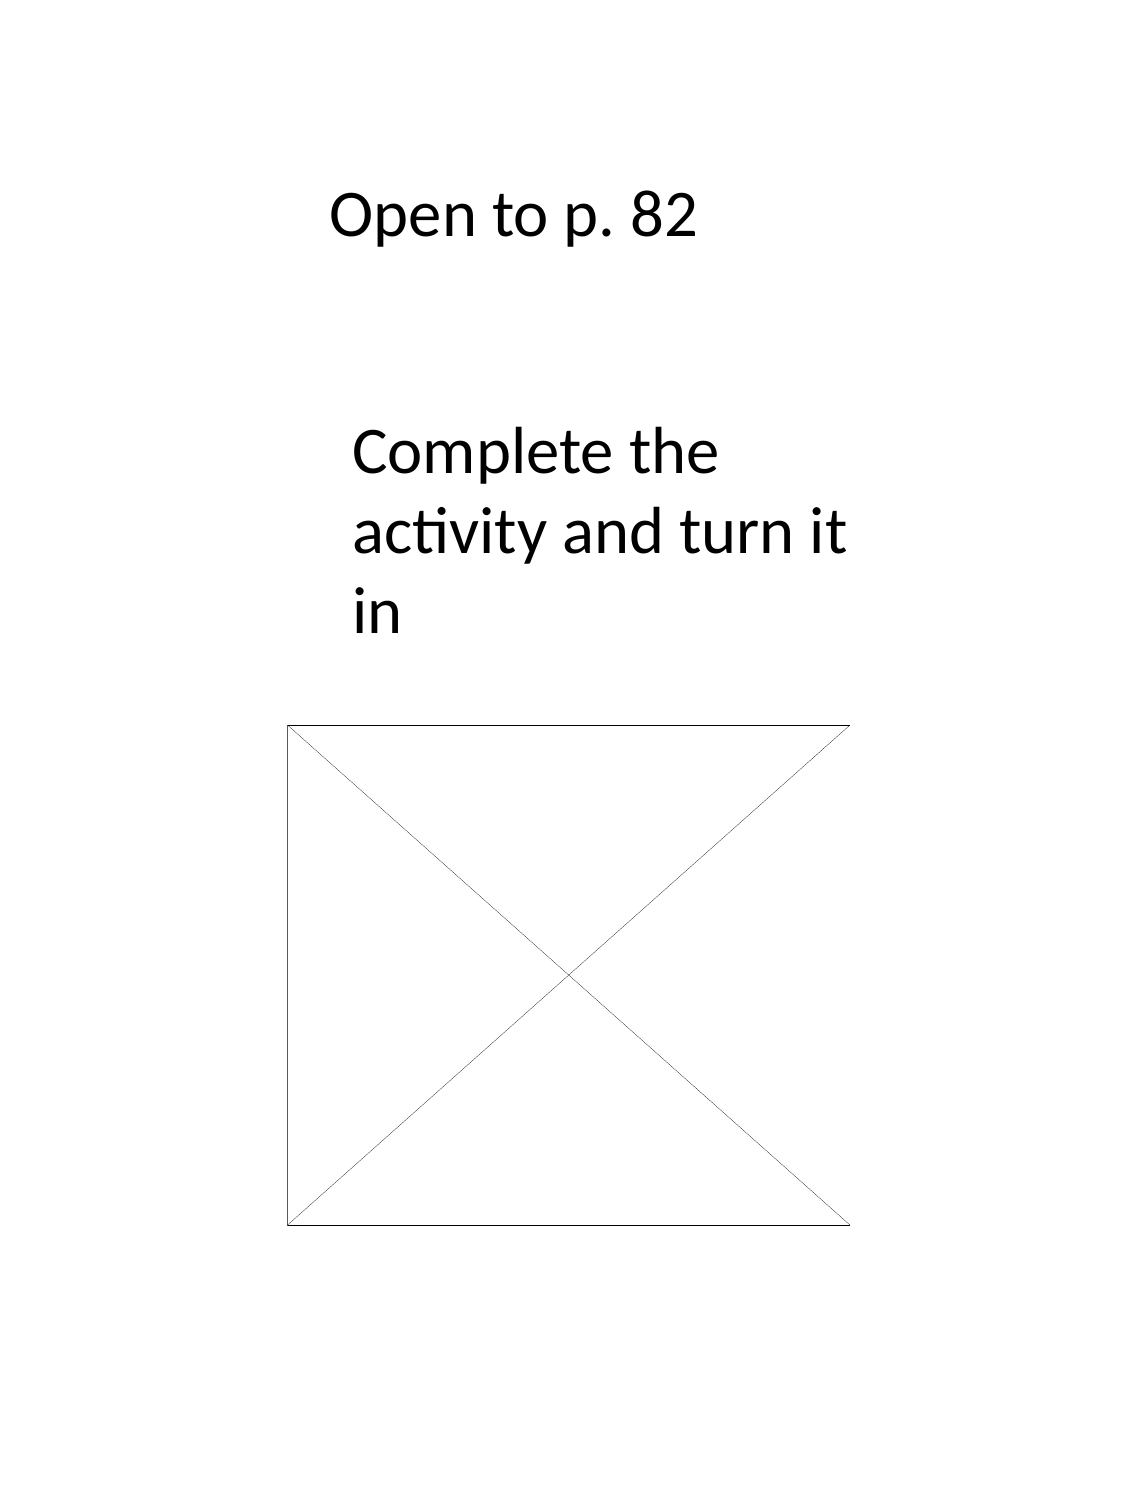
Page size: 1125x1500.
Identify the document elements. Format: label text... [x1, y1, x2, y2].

text_box Open to p. 82 [315, 162, 714, 258]
text_box Complete the activity and turn it in [337, 399, 863, 655]
